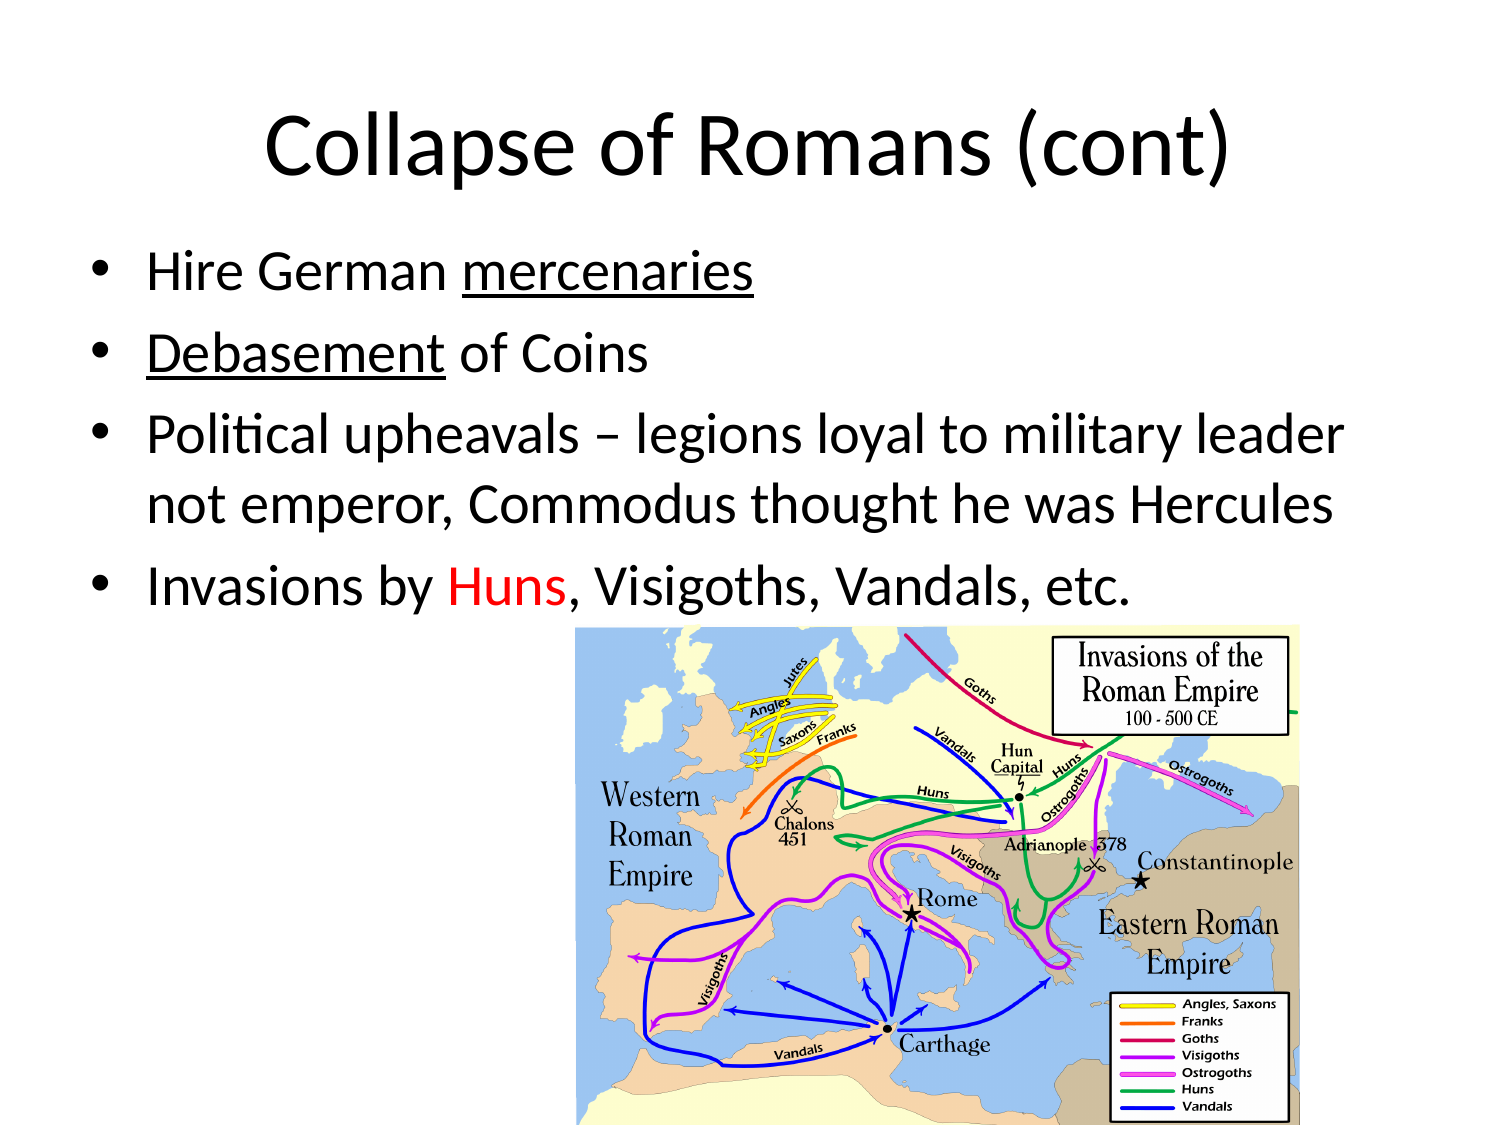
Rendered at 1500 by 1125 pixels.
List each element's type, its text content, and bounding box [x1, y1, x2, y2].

picture [574, 624, 1301, 1125]
title Collapse of Romans (cont) [75, 45, 1425, 224]
list Hire German mercenaries Debasement of Coins Political upheavals – legions loyal to military leader not emperor, Commodus thought he was Hercules Invasions by Huns, Visigoths, Vandals, etc. [75, 224, 1425, 968]
